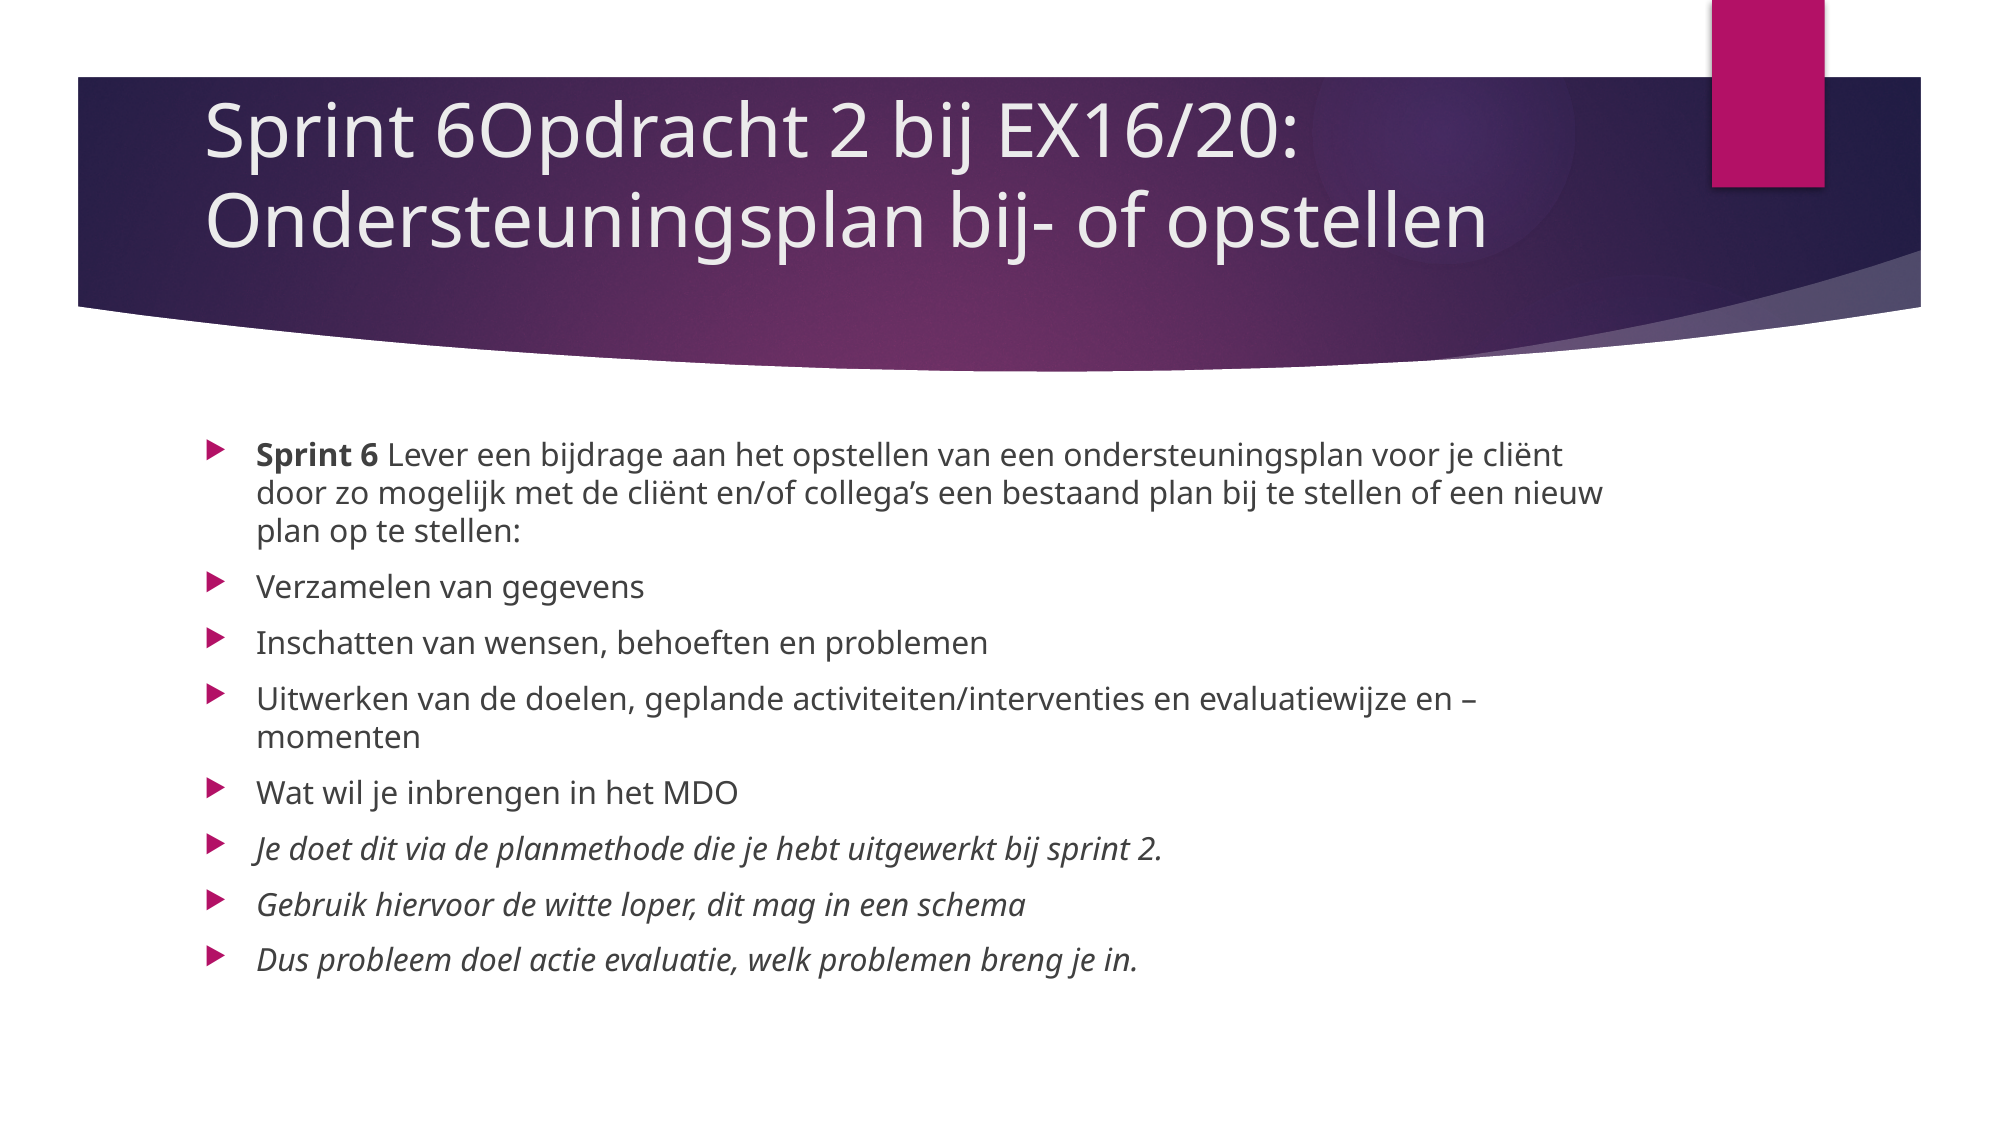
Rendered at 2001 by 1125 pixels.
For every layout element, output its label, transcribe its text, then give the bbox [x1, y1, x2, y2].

list Sprint 6 Lever een bijdrage aan het opstellen van een ondersteuningsplan voor je cliënt door zo mogelijk met de cliënt en/of collega’s een bestaand plan bij te stellen of een nieuw plan op te stellen: Verzamelen van gegevens Inschatten van wensen, behoeften en problemen Uitwerken van de doelen, geplande activiteiten/interventies en evaluatiewijze en –momenten Wat wil je inbrengen in het MDO Je doet dit via de planmethode die je hebt uitgewerkt bij sprint 2. Gebruik hiervoor de witte loper, dit mag in een schema Dus probleem doel actie evaluatie, welk problemen breng je in. [189, 427, 1638, 988]
title Sprint 6Opdracht 2 bij EX16/20: Ondersteuningsplan bij- of opstellen [189, 159, 1627, 276]
